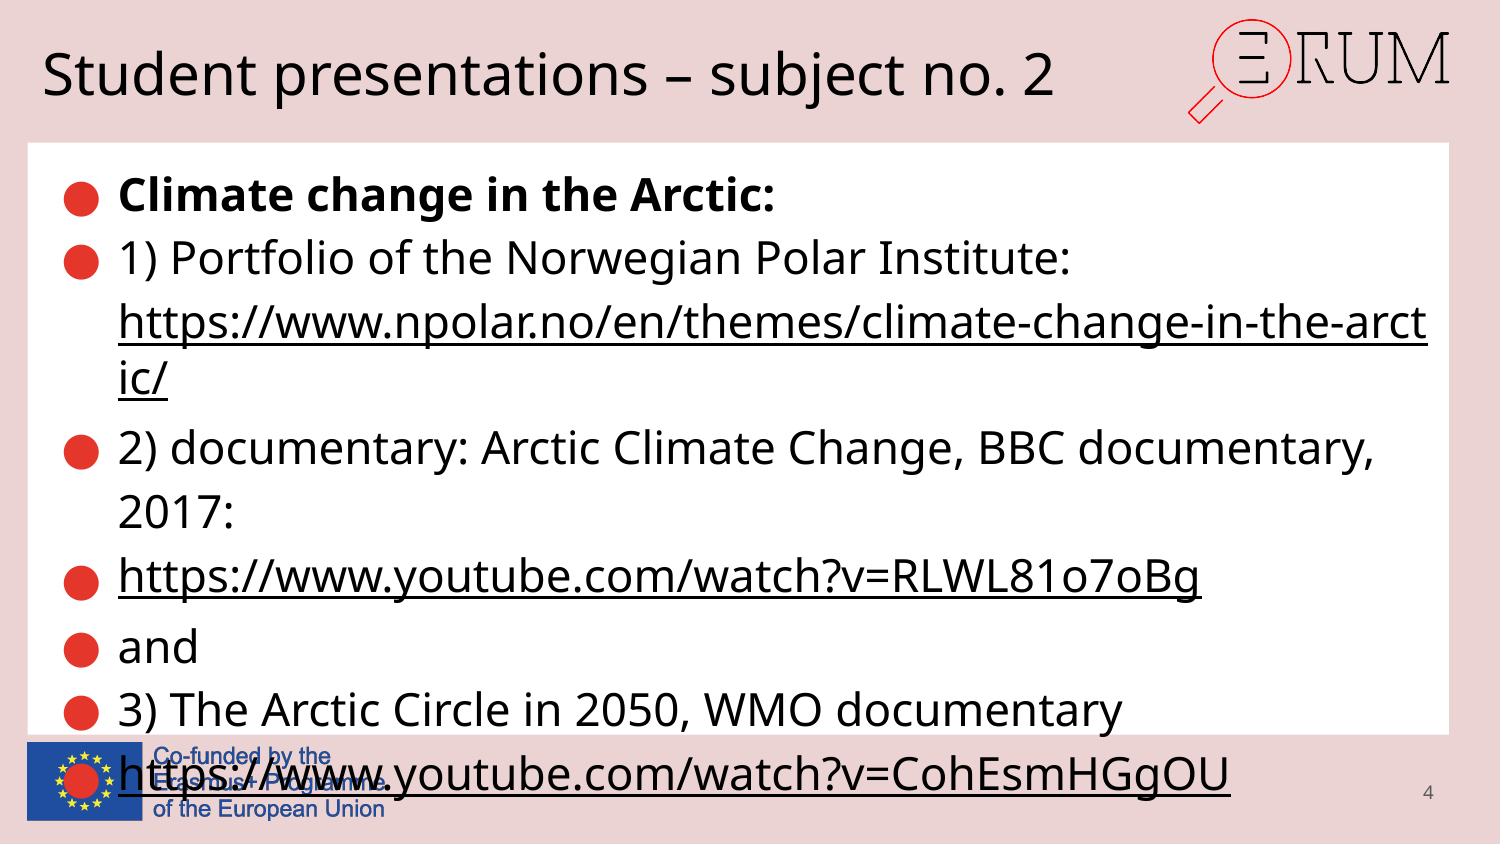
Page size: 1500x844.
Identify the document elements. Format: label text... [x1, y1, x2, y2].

picture [27, 742, 385, 821]
title Student presentations – subject no. 2 [27, 21, 1144, 116]
picture [1136, 0, 1500, 137]
slide_number 4 [1358, 761, 1449, 826]
list Climate change in the Arctic: 1) Portfolio of the Norwegian Polar Institute: https://www.npolar.no/en/themes/climate-change-in-the-arctic/ 2) documentary: Arctic Climate Change, BBC documentary, 2017: https://www.youtube.com/watch?v=RLWL81o7oBg and 3) The Arctic Circle in 2050, WMO documentary https://www.youtube.com/watch?v=CohEsmHGgOU [27, 142, 1449, 735]
